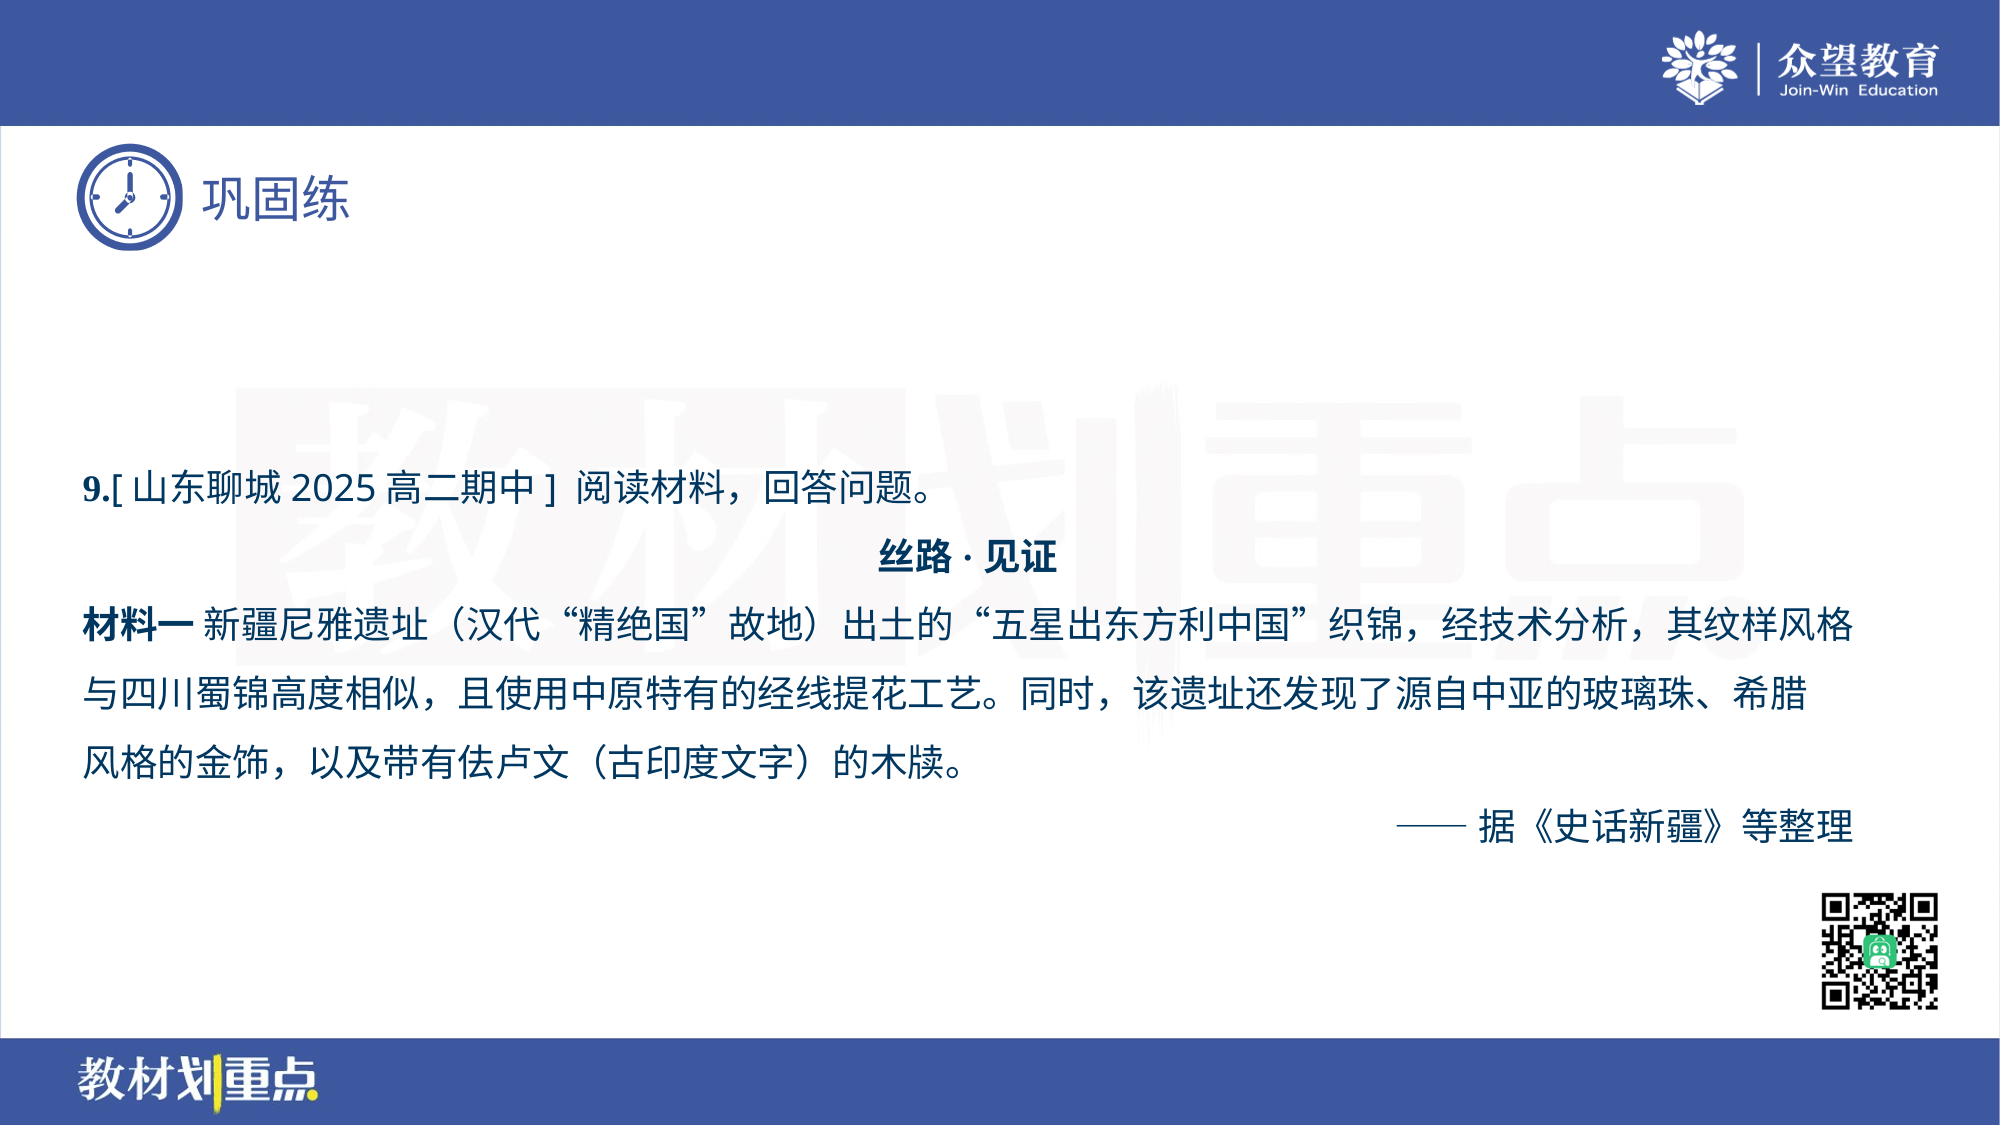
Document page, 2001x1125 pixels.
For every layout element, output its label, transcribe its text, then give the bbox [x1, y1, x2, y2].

picture [0, 0, 2000, 1125]
text_box 9.[山东聊城2025高二期中] 阅读材料，回答问题。 丝路·见证 材料一 新疆尼雅遗址（汉代“精绝国”故地）出土的“五星出东方利中国”织锦，经技术分析，其纹样风格 与四川蜀锦高度相似，且使用中原特有的经线提花工艺。同时，该遗址还发现了源自中亚的玻璃珠、希腊 风格的金饰，以及带有佉卢文（古印度文字）的木牍。 ——据《史话新疆》等整理 [82, 440, 1817, 842]
